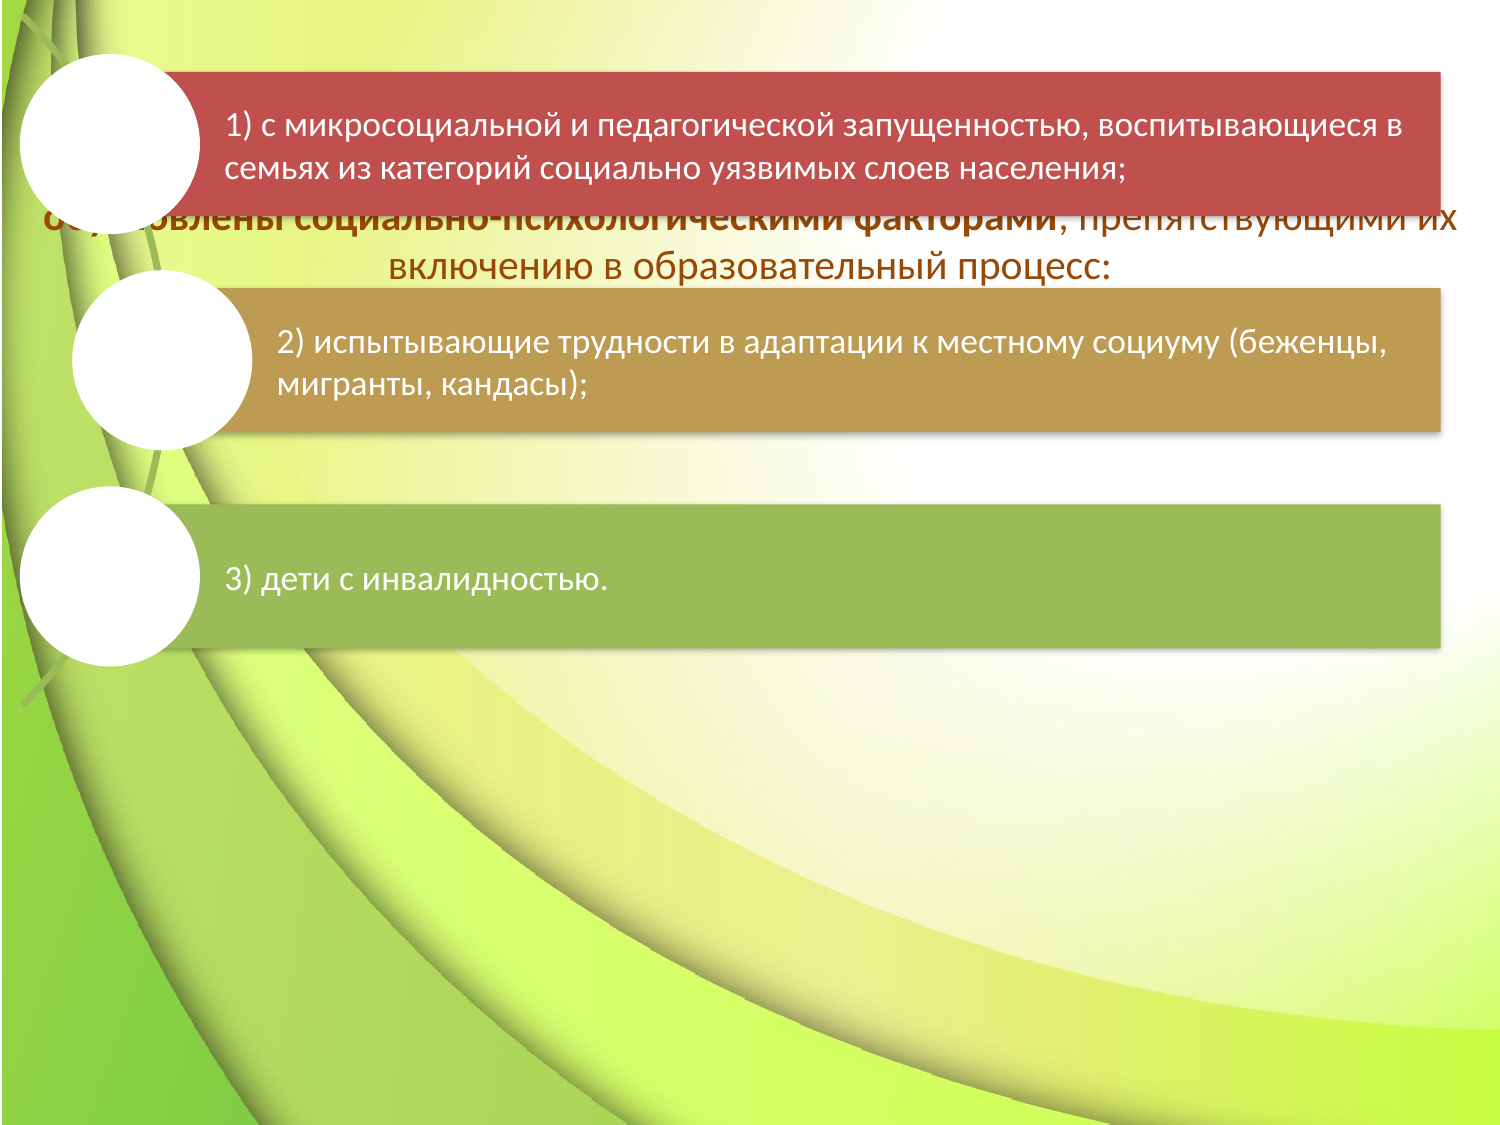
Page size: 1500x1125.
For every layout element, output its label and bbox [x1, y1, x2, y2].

picture [2, 0, 1500, 1125]
text_box [23, 278, 1465, 1000]
